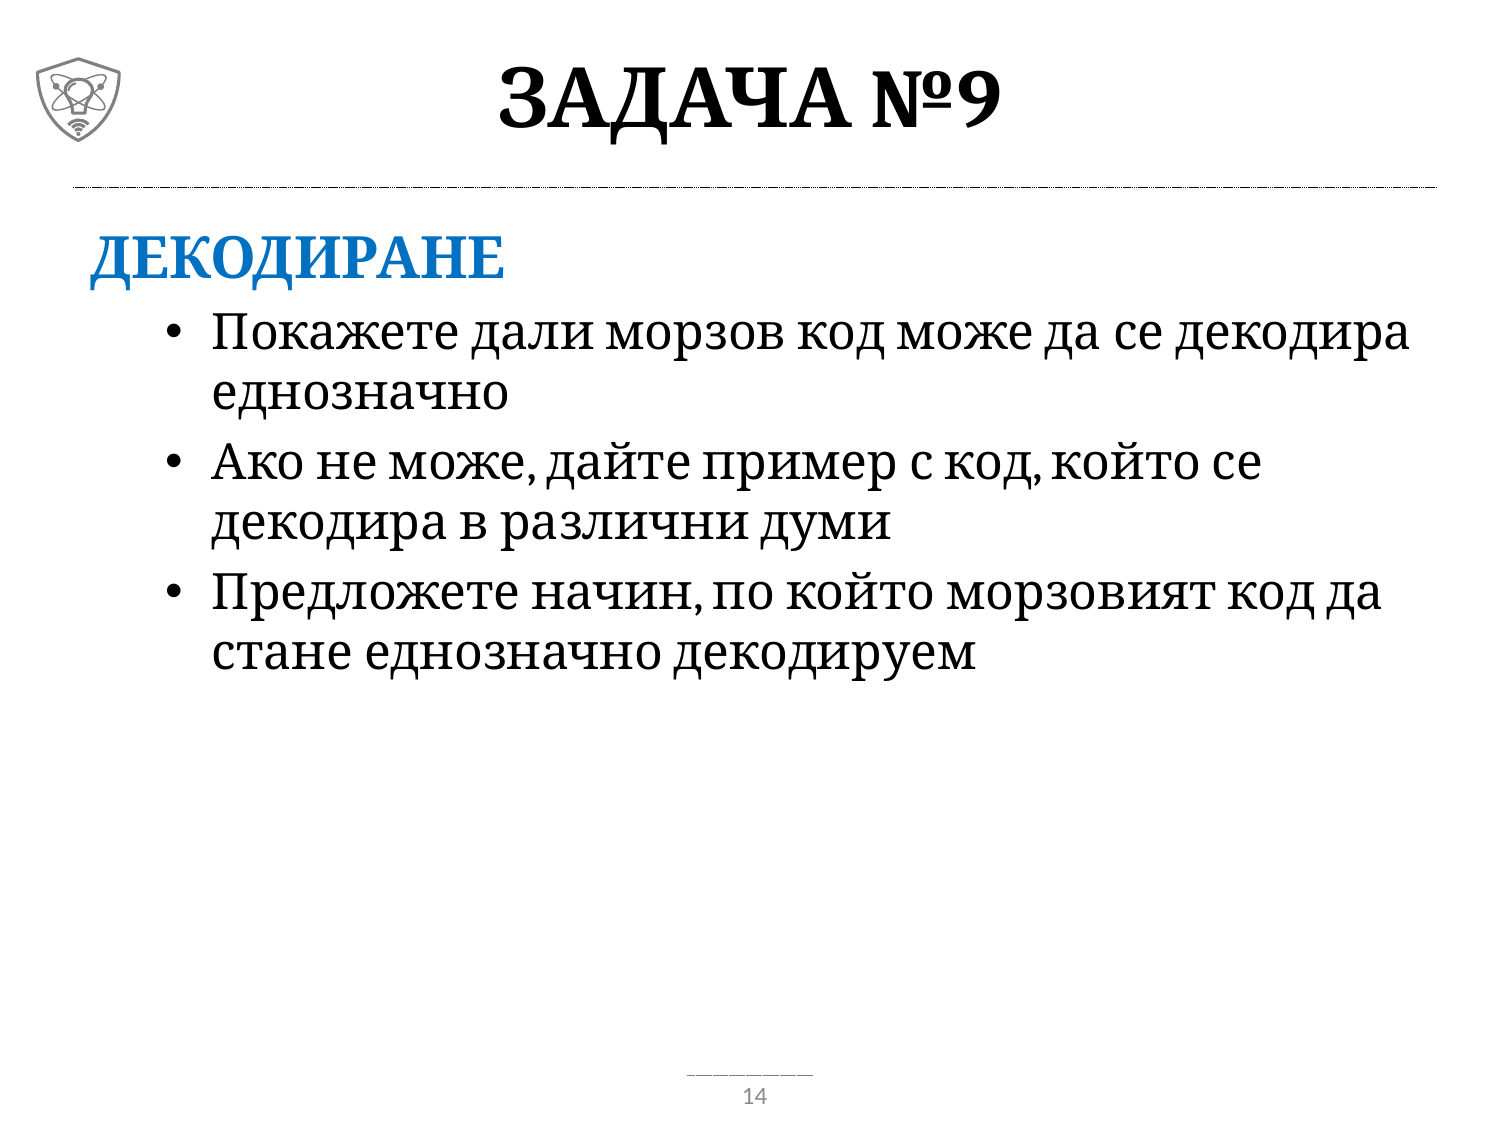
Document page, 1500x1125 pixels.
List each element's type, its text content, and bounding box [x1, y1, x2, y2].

title Задача №9 [0, 0, 1500, 188]
list Декодиране Покажете дали морзов код може да се декодира еднозначно Ако не може, дайте пример с код, който се декодира в различни думи Предложете начин, по който морзовият код да стане еднозначно декодируем [75, 212, 1450, 1063]
slide_number 14 [579, 1065, 930, 1125]
